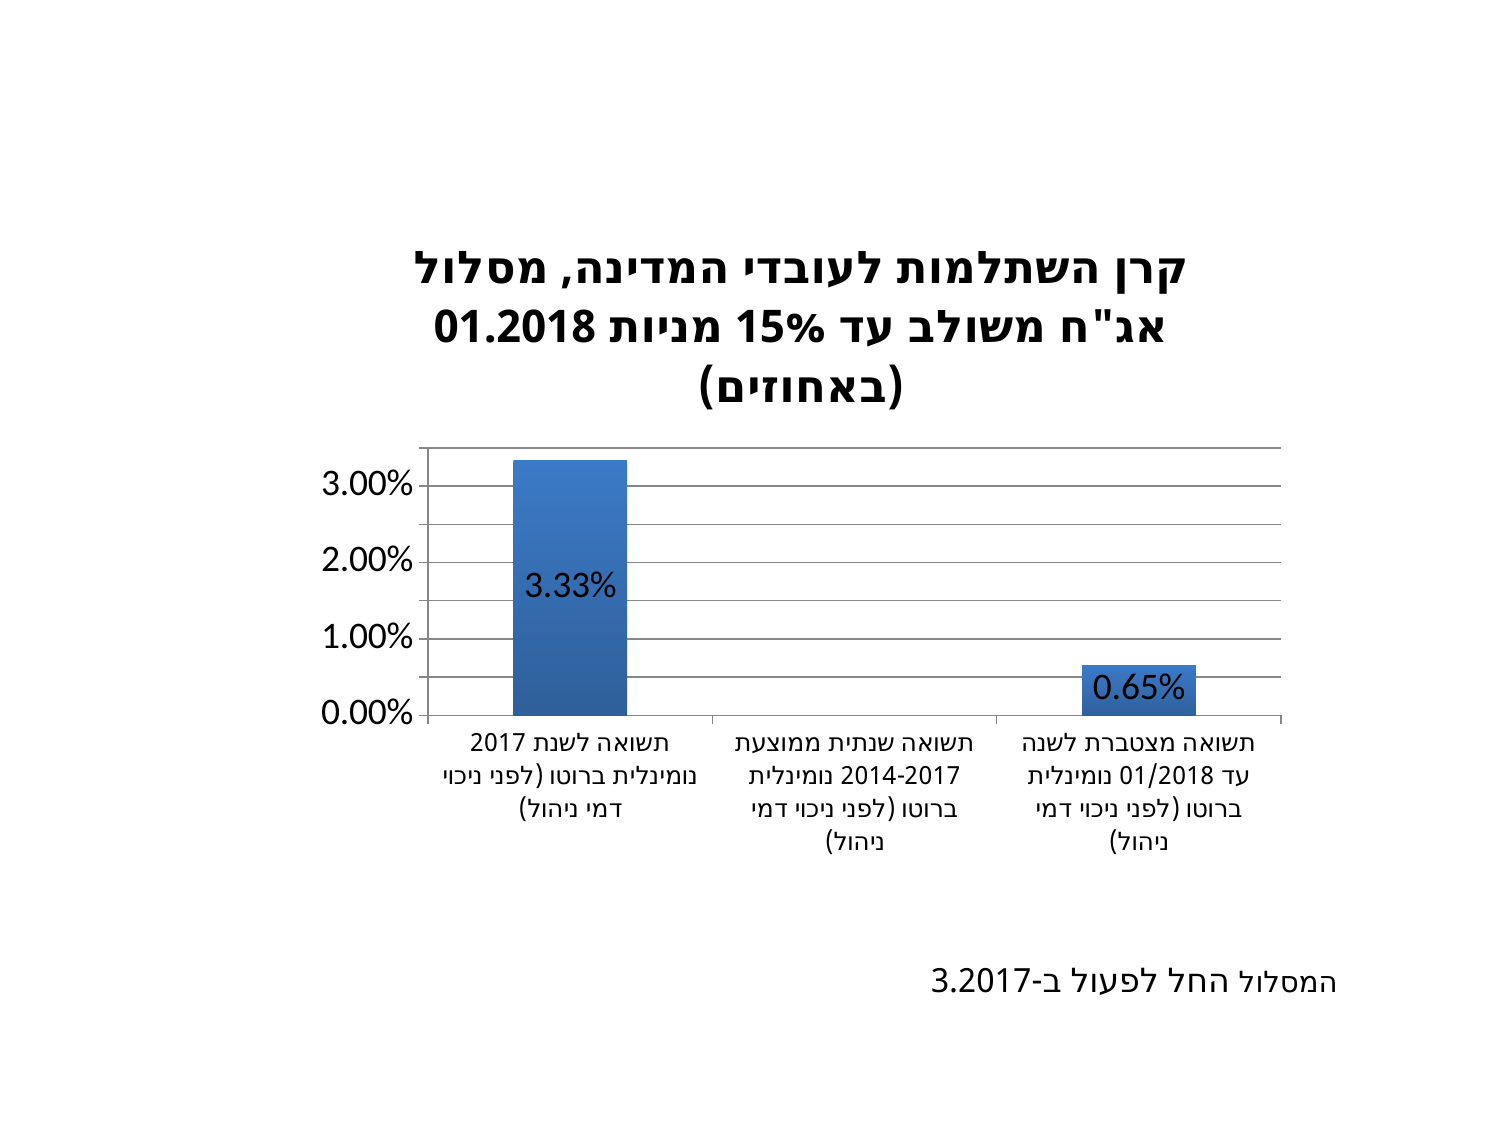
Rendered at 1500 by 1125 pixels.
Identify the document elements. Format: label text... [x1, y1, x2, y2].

text_box המסלול החל לפעול ב-3.2017 [844, 952, 1353, 1007]
chart [300, 207, 1302, 875]
